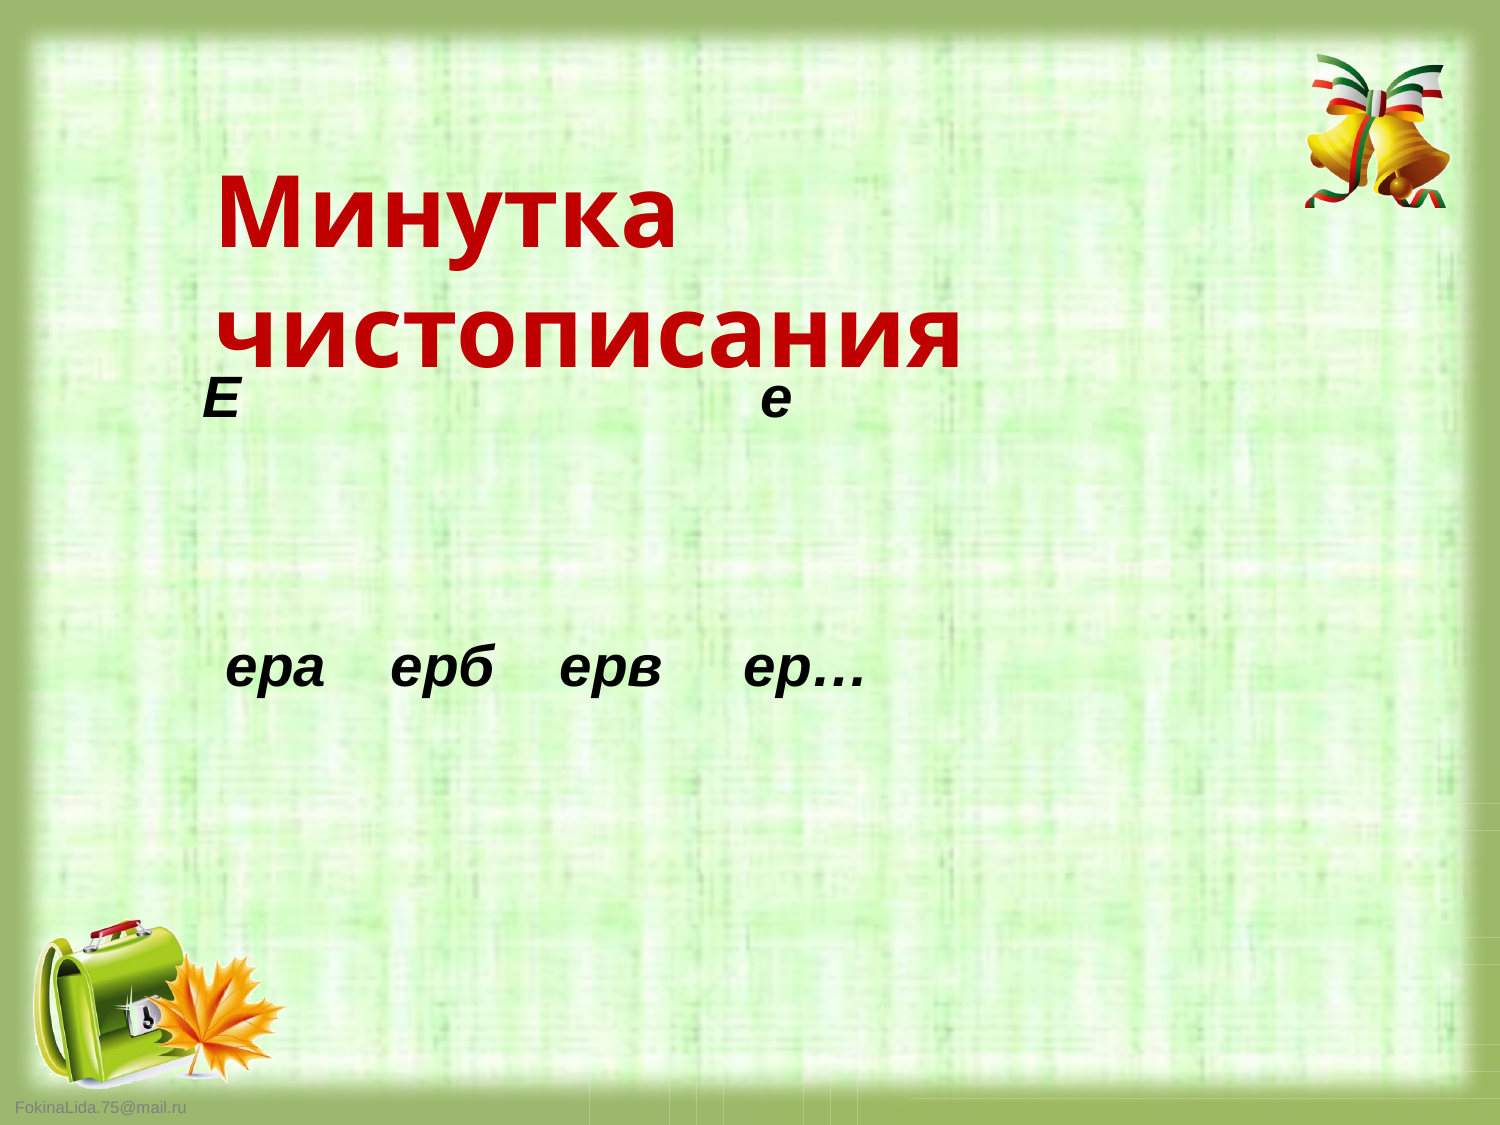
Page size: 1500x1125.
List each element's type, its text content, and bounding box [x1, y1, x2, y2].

picture [29, 49, 1456, 1096]
text_box Е е [187, 351, 1360, 437]
text_box ера ерб ерв ер… [210, 621, 1032, 776]
text_box Минутка чистописания [199, 140, 1263, 396]
